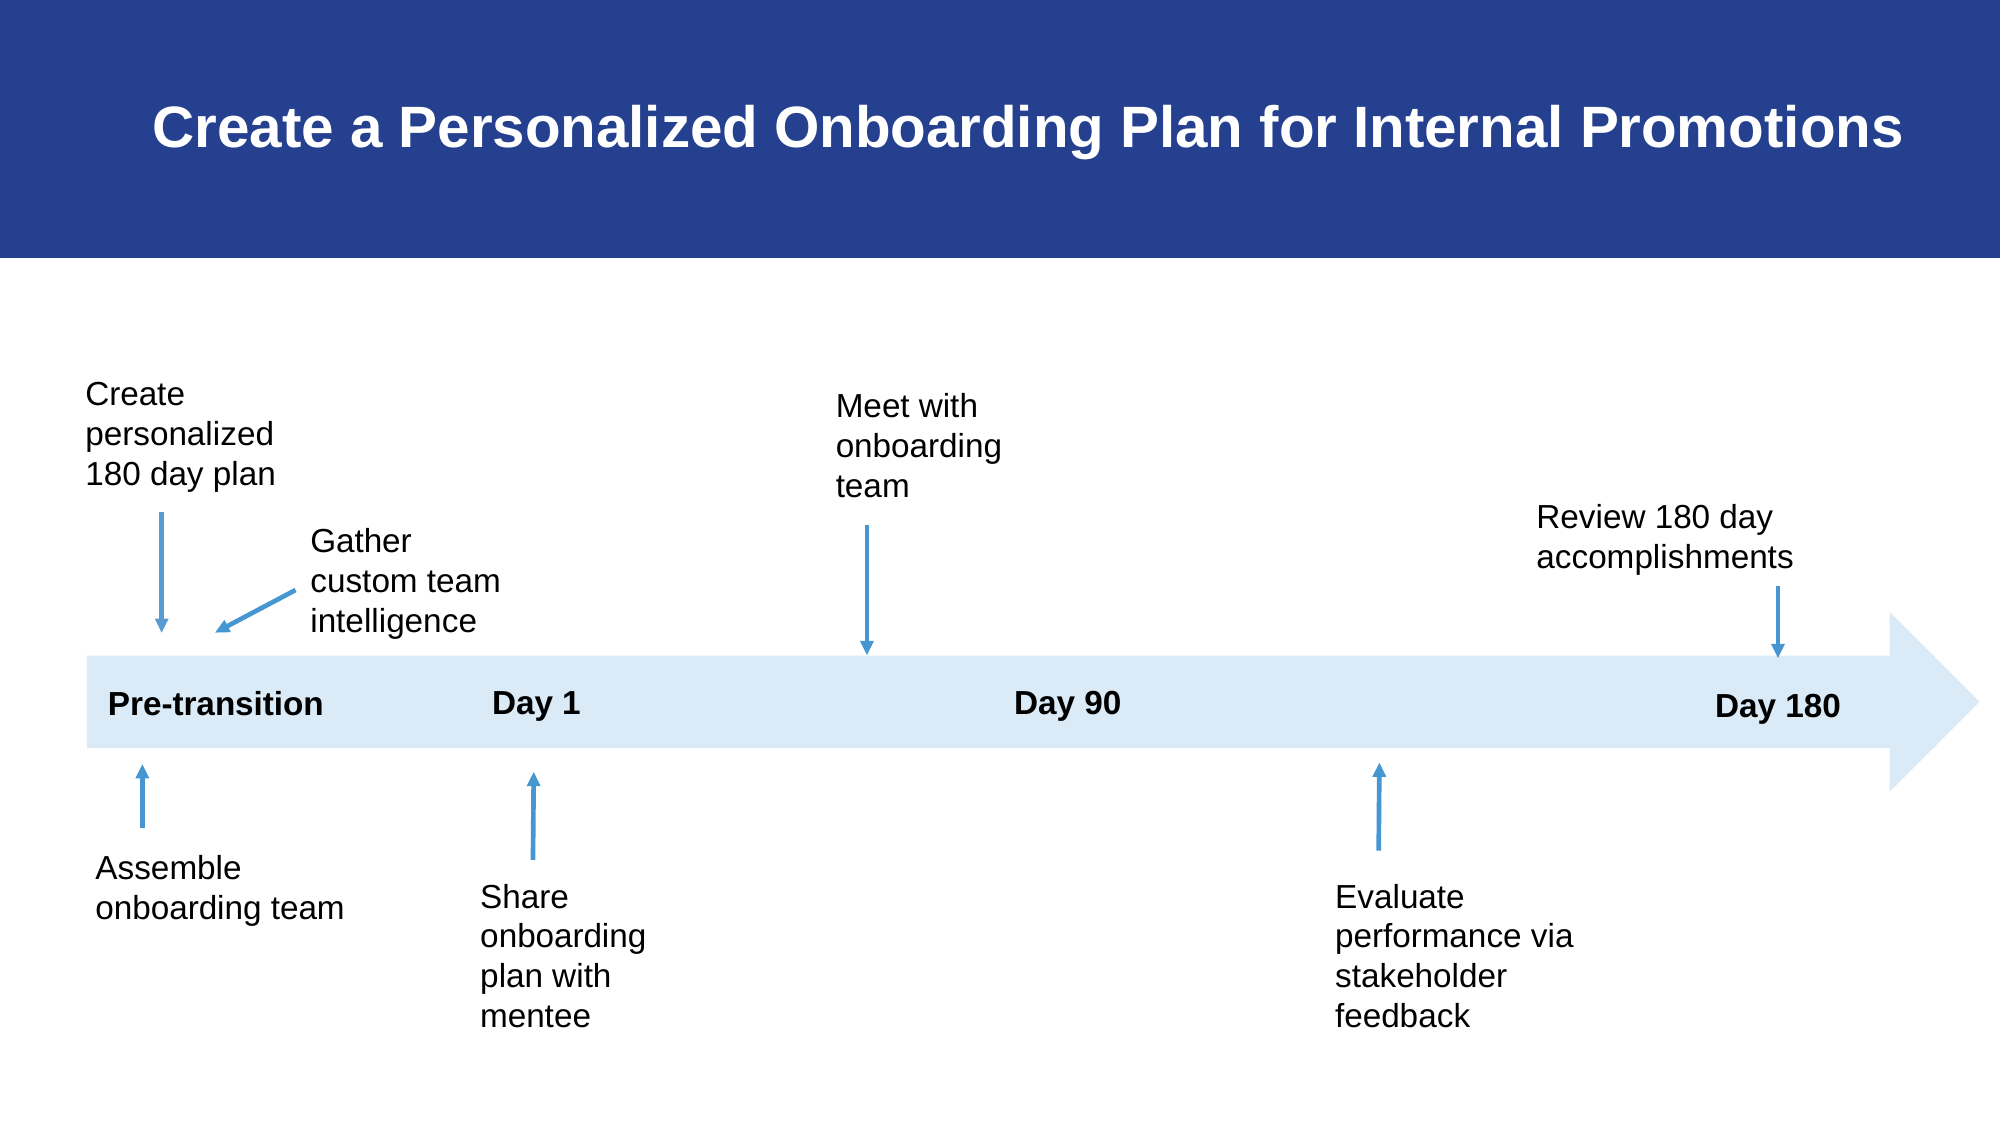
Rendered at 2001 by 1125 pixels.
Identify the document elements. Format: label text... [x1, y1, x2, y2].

text_box Review 180 day accomplishments [1521, 487, 1852, 583]
text_box Gather custom team intelligence [295, 511, 529, 608]
text_box Assemble onboarding team [80, 838, 364, 934]
title Create a Personalized Onboarding Plan for Internal Promotions [137, 27, 1931, 231]
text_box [86, 609, 1982, 795]
text_box Create personalized 180 day plan [70, 364, 326, 500]
text_box Meet with onboarding team [820, 376, 1028, 512]
text_box Evaluate performance via stakeholder feedback [1320, 867, 1603, 1042]
text_box Share onboarding plan with mentee [465, 867, 699, 1042]
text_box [215, 589, 296, 633]
